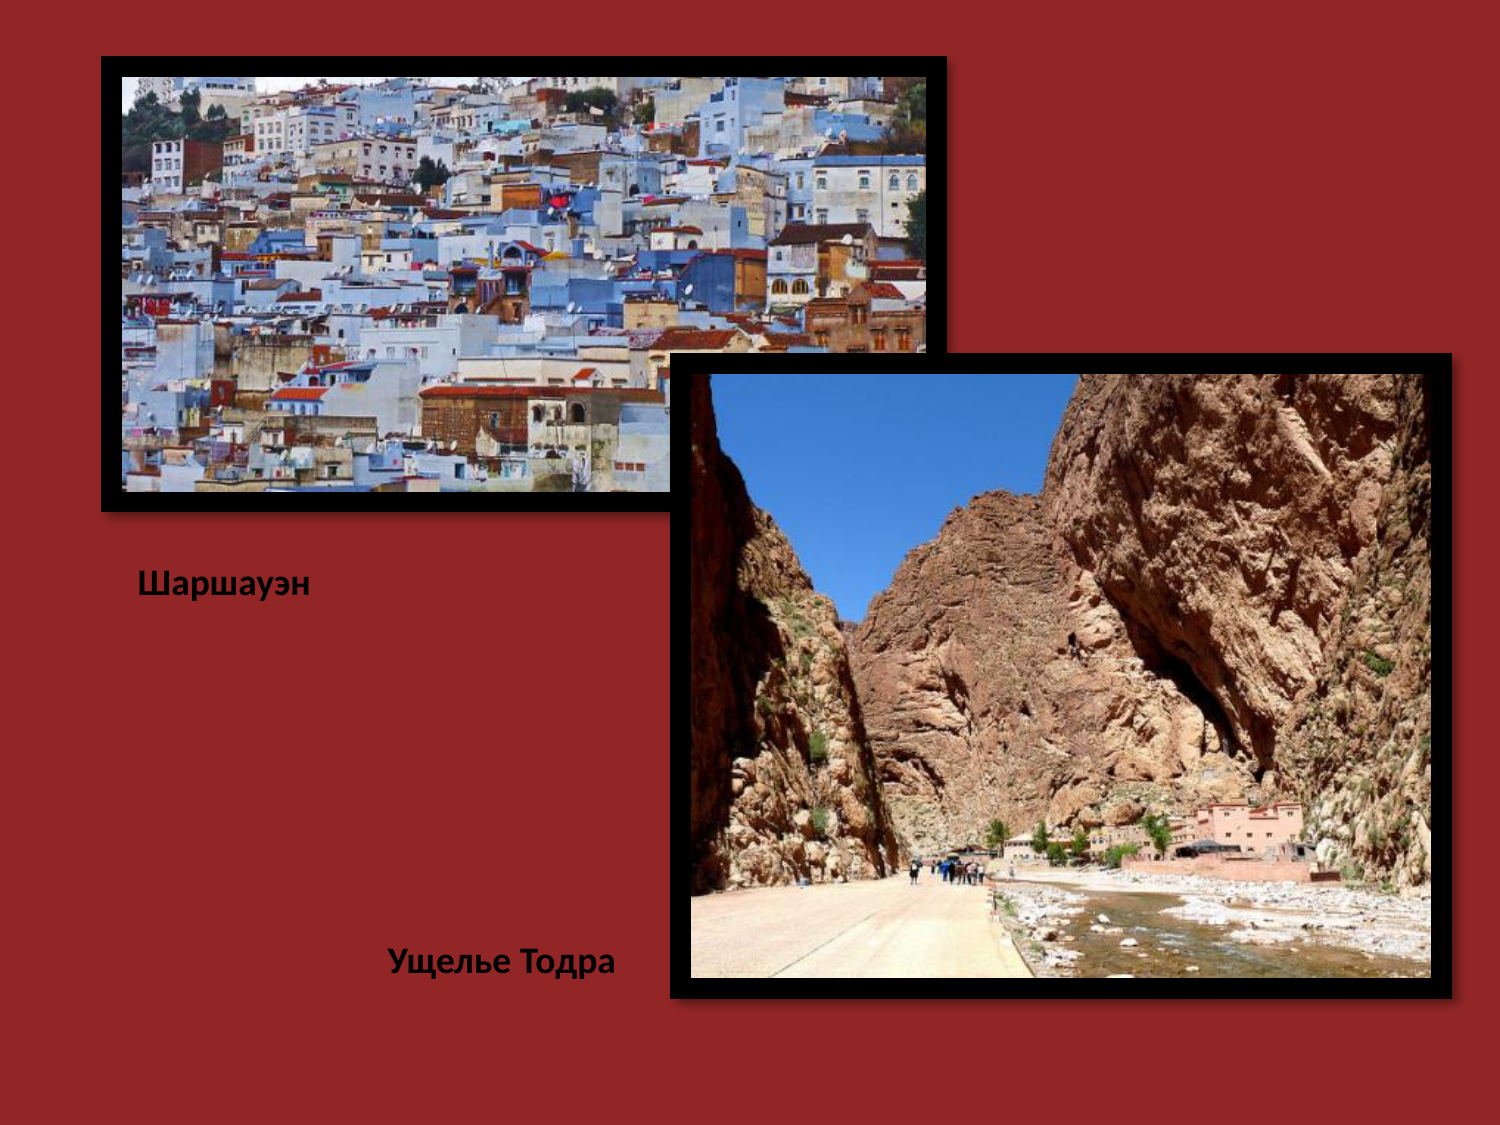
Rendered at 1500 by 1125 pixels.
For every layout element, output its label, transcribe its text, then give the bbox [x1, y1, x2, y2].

text_box Шаршауэн [122, 550, 327, 611]
text_box Ущелье Тодра [372, 928, 631, 989]
picture [121, 76, 1432, 979]
